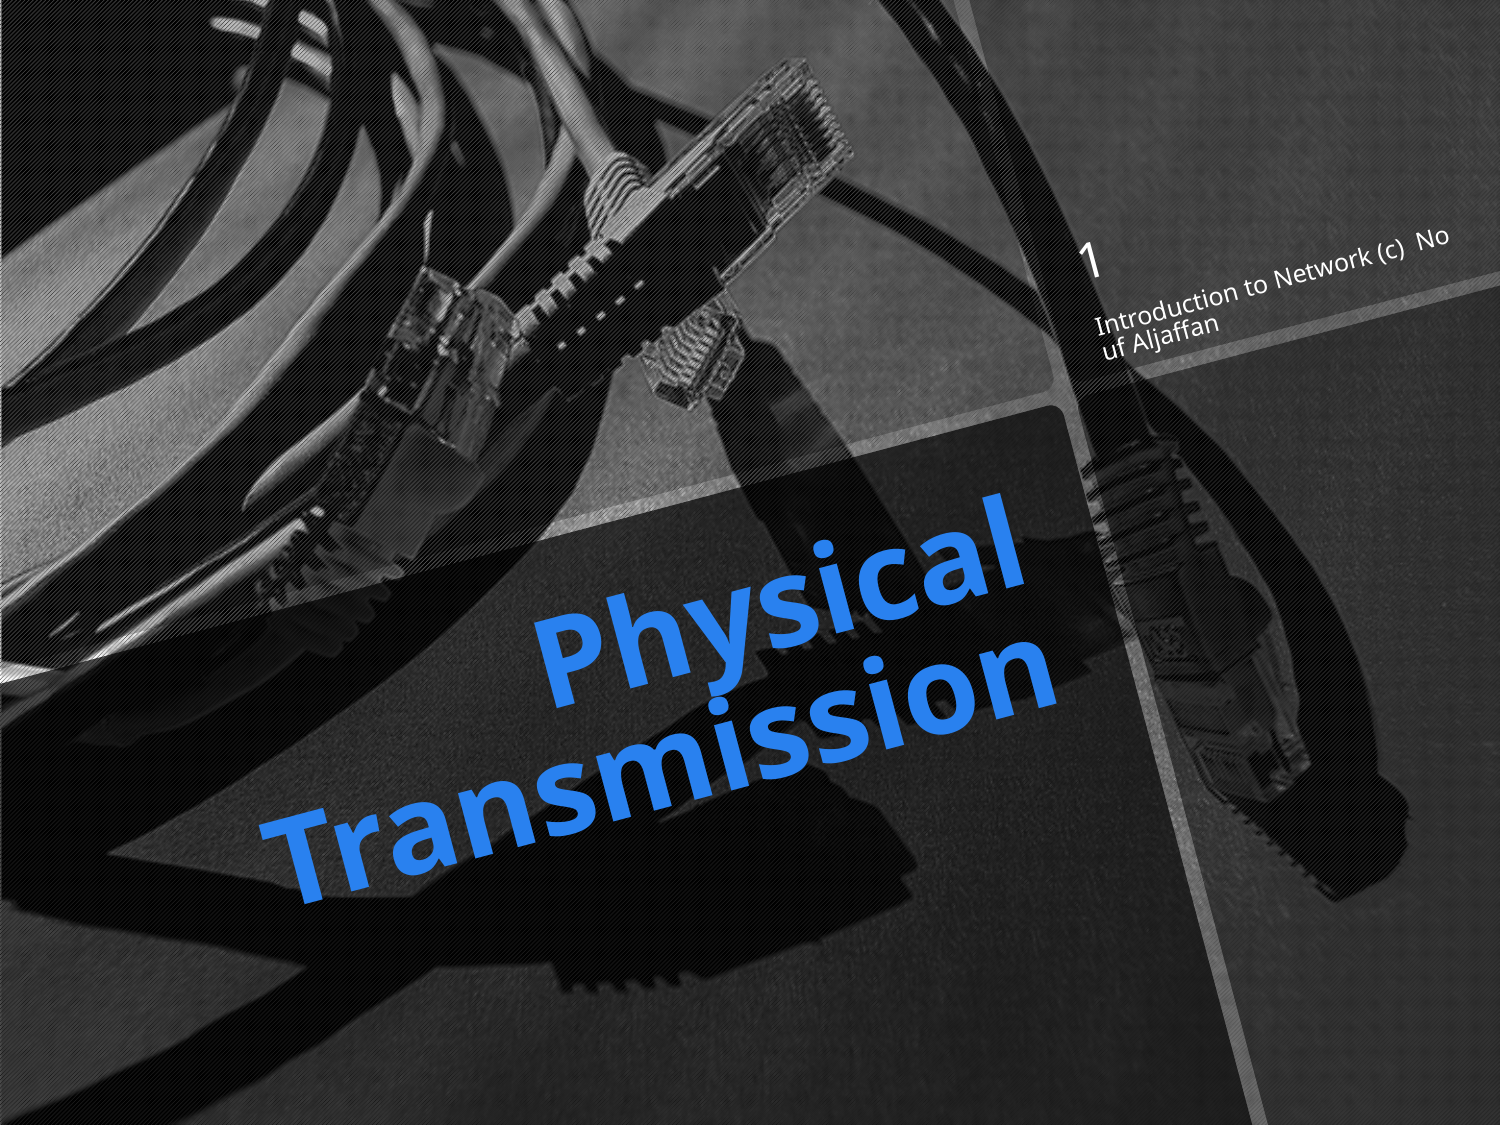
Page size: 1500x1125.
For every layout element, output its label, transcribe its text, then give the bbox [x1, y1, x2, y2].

title Physical Transmission [72, 473, 1089, 982]
footer Introduction to Network (c) Nouf Aljaffan [1073, 199, 1480, 362]
slide_number 1 [1055, 146, 1412, 304]
